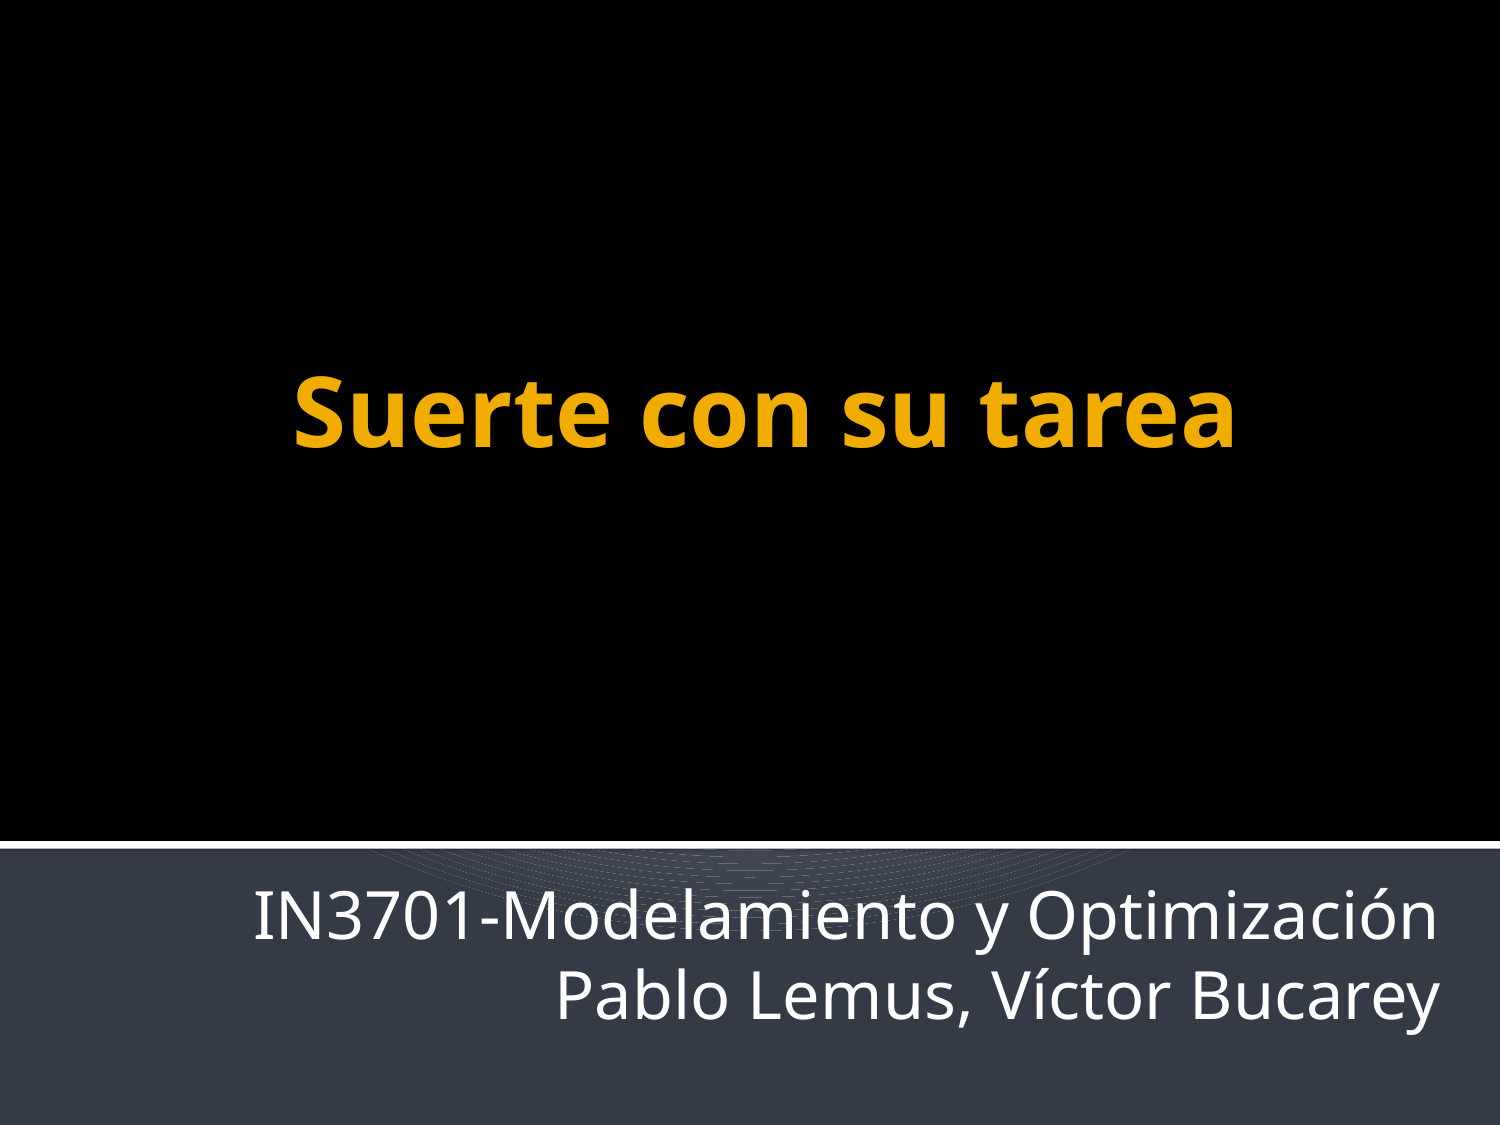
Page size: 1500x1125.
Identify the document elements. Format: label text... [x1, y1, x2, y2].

subtitle IN3701-Modelamiento y Optimización Pablo Lemus, Víctor Bucarey [123, 786, 1449, 1033]
title Suerte con su tarea [100, 349, 1426, 625]
